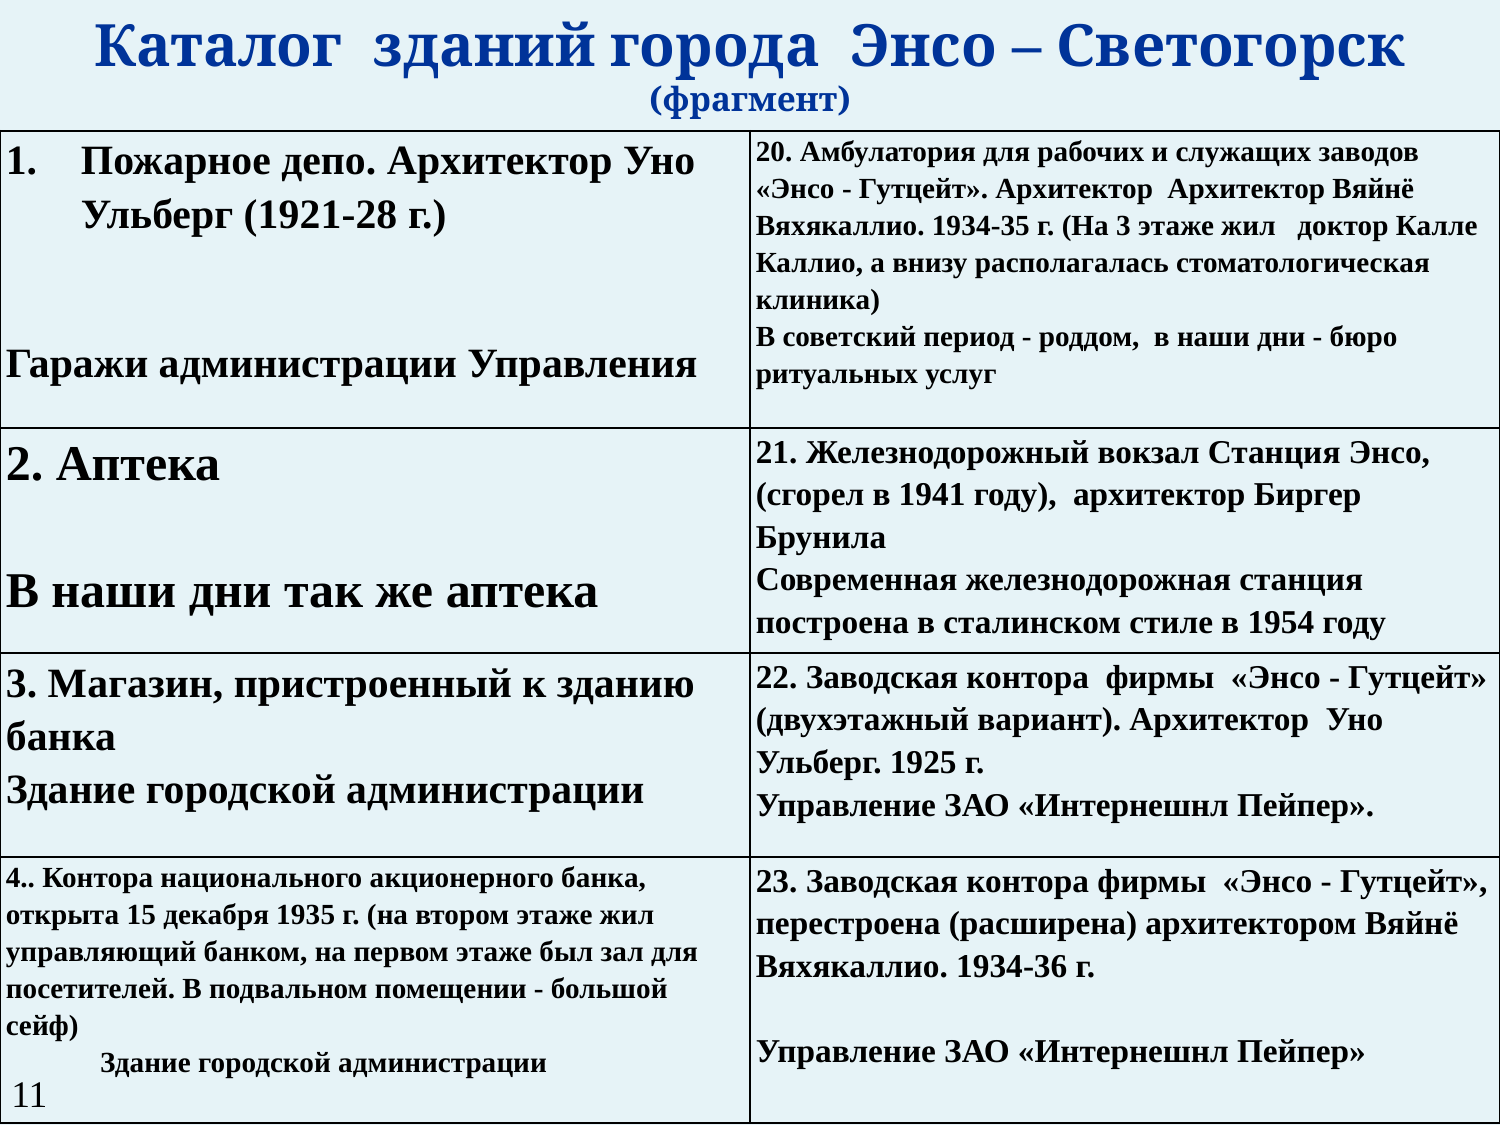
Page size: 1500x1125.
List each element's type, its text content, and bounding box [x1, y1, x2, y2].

table_cell 3. Магазин, пристроенный к зданию банка Здание городской администрации [1, 654, 749, 856]
table_cell 22. Заводская контора фирмы «Энсо - Гутцейт» (двухэтажный вариант). Архитектор Уно Ульберг. 1925 г. Управление ЗАО «Интернешнл Пейпер». [751, 654, 1499, 856]
table_cell 2. Аптека В наши дни так же аптека [1, 429, 749, 652]
table_header 20. Амбулатория для рабочих и служащих заводов «Энсо - Гутцейт». Архитектор Архитектор Вяйнё Вяхякаллио. 1934-35 г. (На 3 этаже жил доктор Калле Каллио, а внизу располагалась стоматологическая клиника) В советский период - роддом, в наши дни - бюро ритуальных услуг [751, 132, 1499, 427]
table_cell 4.. Контора национального акционерного банка, открыта 15 декабря 1935 г. (на втором этаже жил управляющий банком, на первом этаже был зал для посетителей. В подвальном помещении - большой сейф) Здание городской администрации [1, 858, 749, 1122]
table_cell 21. Железнодорожный вокзал Станция Энсо, (сгорел в 1941 году), архитектор Биргер Брунила Современная железнодорожная станция построена в сталинском стиле в 1954 году [751, 429, 1499, 652]
text_box 11 [0, 1062, 68, 1123]
table_header Пожарное депо. Архитектор Уно Ульберг (1921-28 г.) Гаражи администрации Управления [1, 132, 749, 427]
text_box Каталог зданий города Энсо – Светогорск (фрагмент) [0, 0, 1500, 126]
table_cell 23. Заводская контора фирмы «Энсо - Гутцейт», перестроена (расширена) архитектором Вяйнё Вяхякаллио. 1934-36 г. Управление ЗАО «Интернешнл Пейпер» [751, 858, 1499, 1122]
